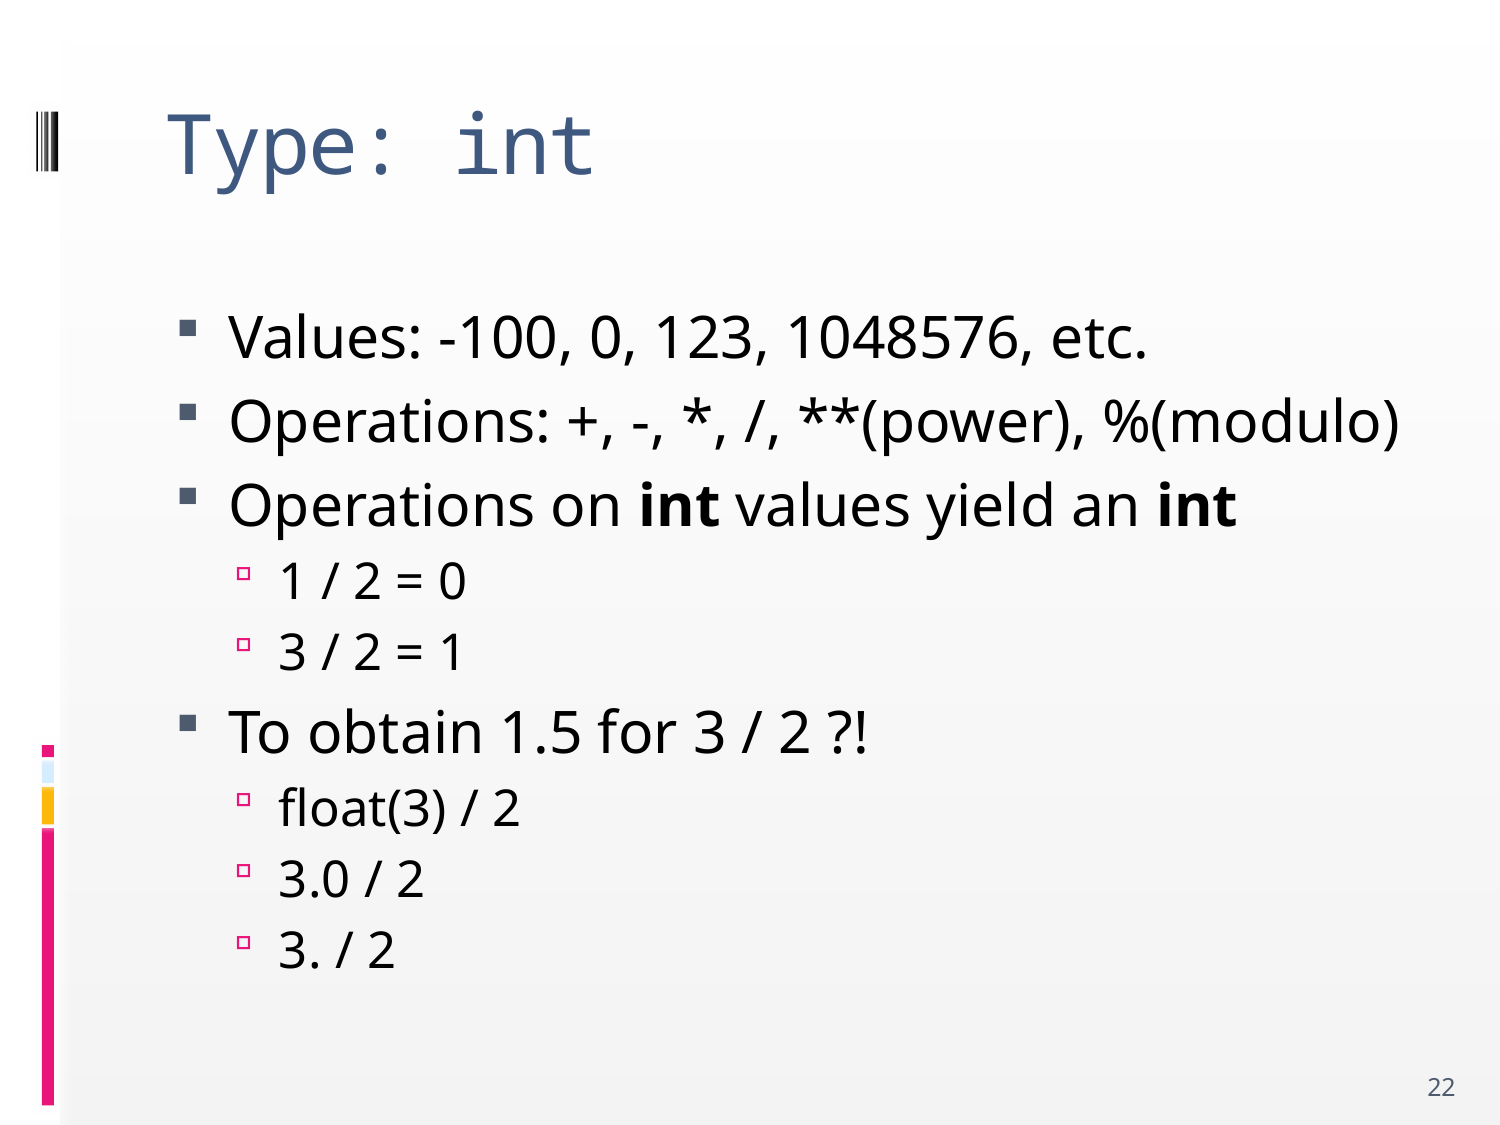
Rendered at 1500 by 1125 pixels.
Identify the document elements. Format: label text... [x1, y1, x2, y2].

title Type: int [150, 83, 1425, 234]
list Values: -100, 0, 123, 1048576, etc. Operations: +, -, *, /, **(power), %(modulo) Operations on int values yield an int 1 / 2 = 0 3 / 2 = 1 To obtain 1.5 for 3 / 2 ?! float(3) / 2 3.0 / 2 3. / 2 [150, 292, 1425, 1043]
slide_number 22 [1412, 1052, 1488, 1113]
